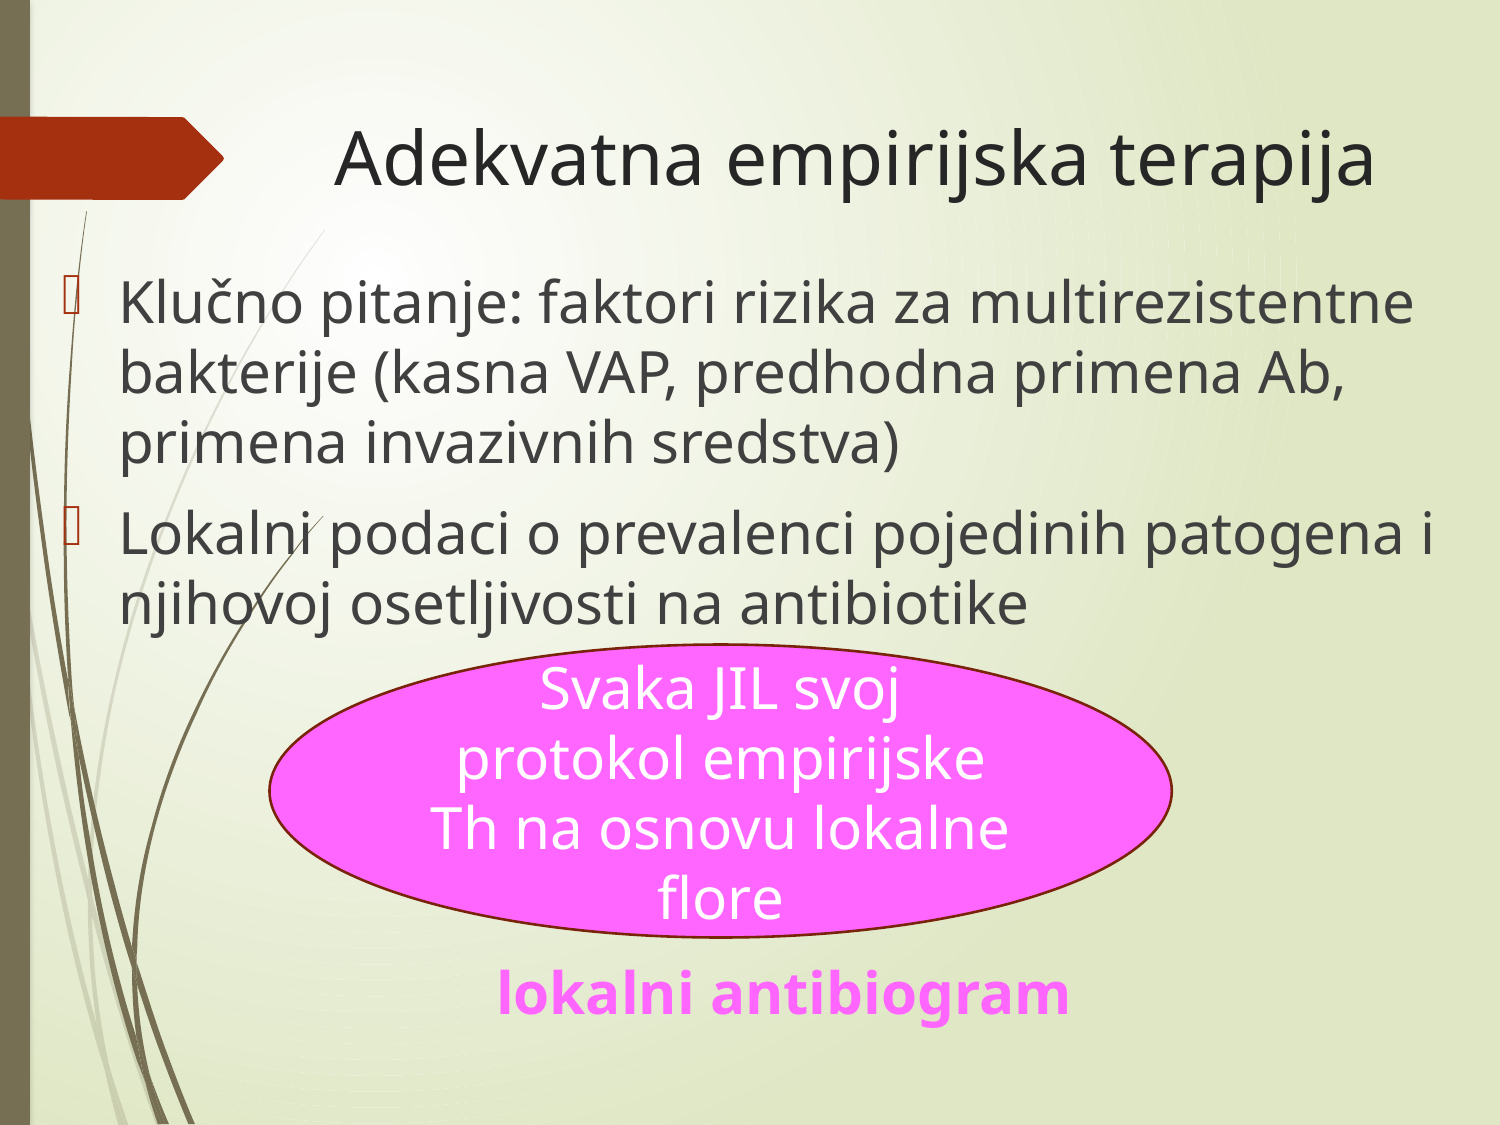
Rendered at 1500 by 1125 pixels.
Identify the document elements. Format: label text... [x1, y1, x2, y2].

list Klučno pitanje: faktori rizika za multirezistentne bakterije (kasna VAP, predhodna primena Ab, primena invazivnih sredstva) Lokalni podaci o prevalenci pojedinih patogena i njihovoj osetljivosti na antibiotike [46, 257, 1472, 1001]
text_box lokalni antibiogram [481, 949, 1087, 1034]
text_box Svaka JIL svoj protokol empirijske Th na osnovu lokalne flore [268, 643, 1174, 939]
title Adekvatna empirijska terapija [319, 102, 1400, 257]
